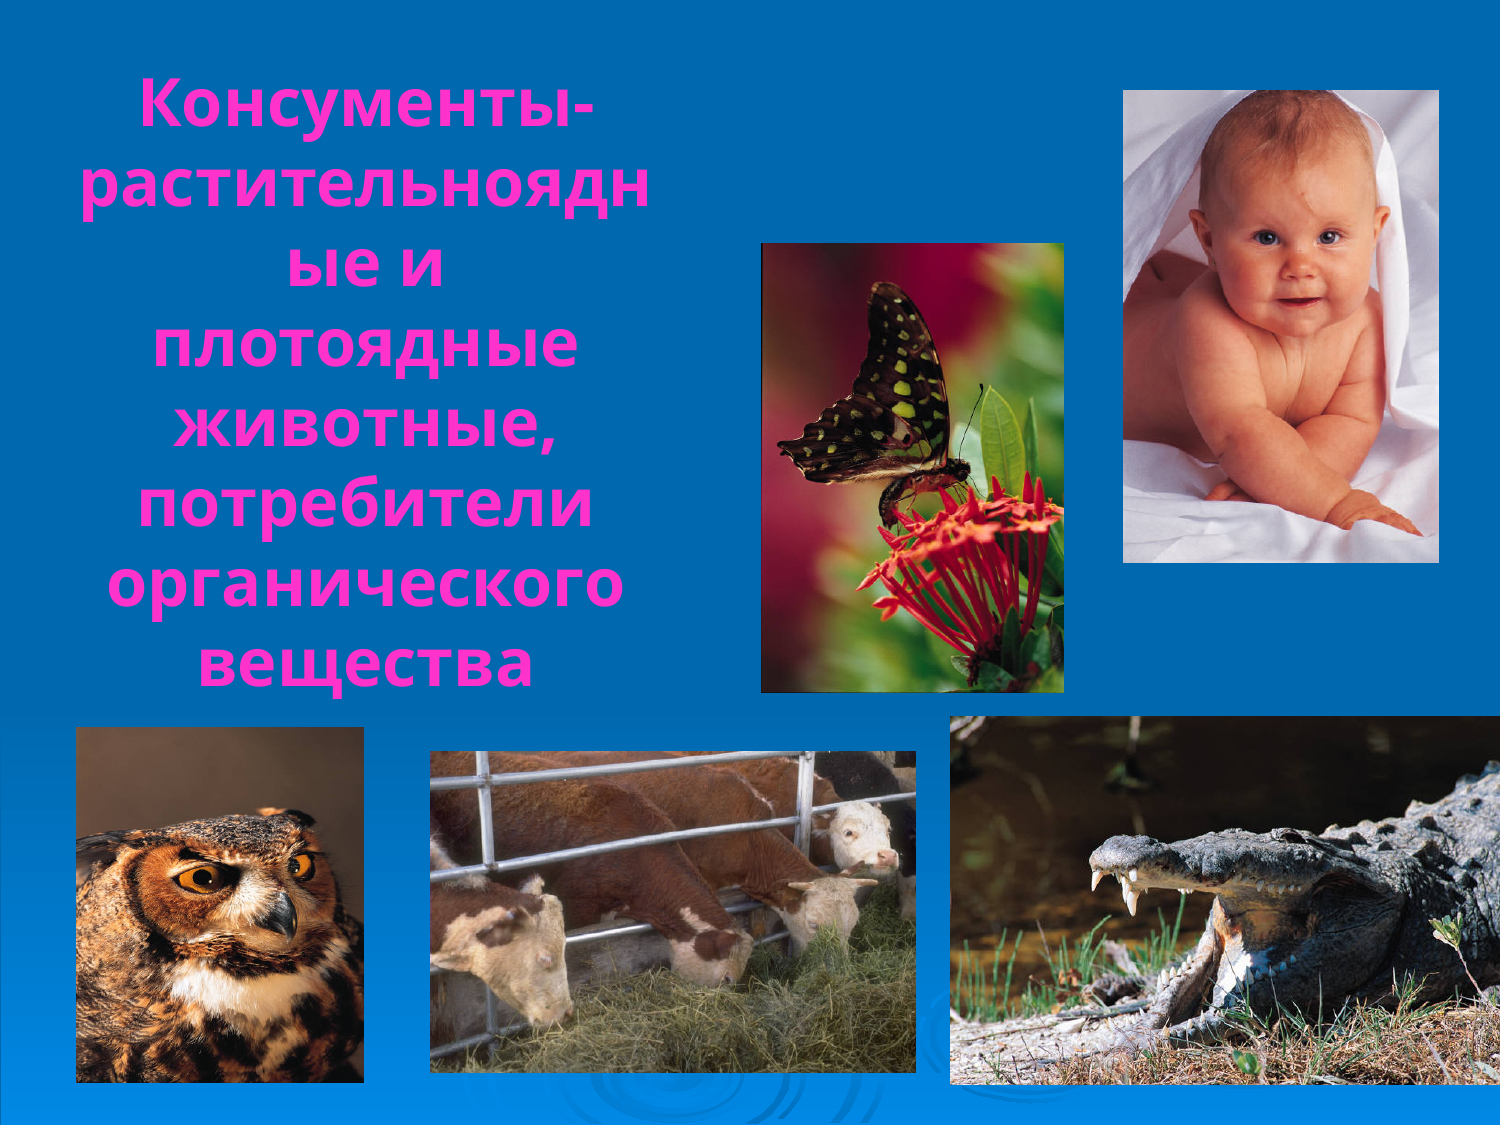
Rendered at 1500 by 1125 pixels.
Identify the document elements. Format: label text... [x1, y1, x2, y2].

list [761, 243, 1064, 693]
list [76, 727, 364, 1083]
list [1122, 89, 1440, 563]
title Консументы-растительноядные и плотоядные животные, потребители органического вещества [52, 101, 680, 658]
picture [950, 715, 1500, 1085]
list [430, 751, 916, 1073]
